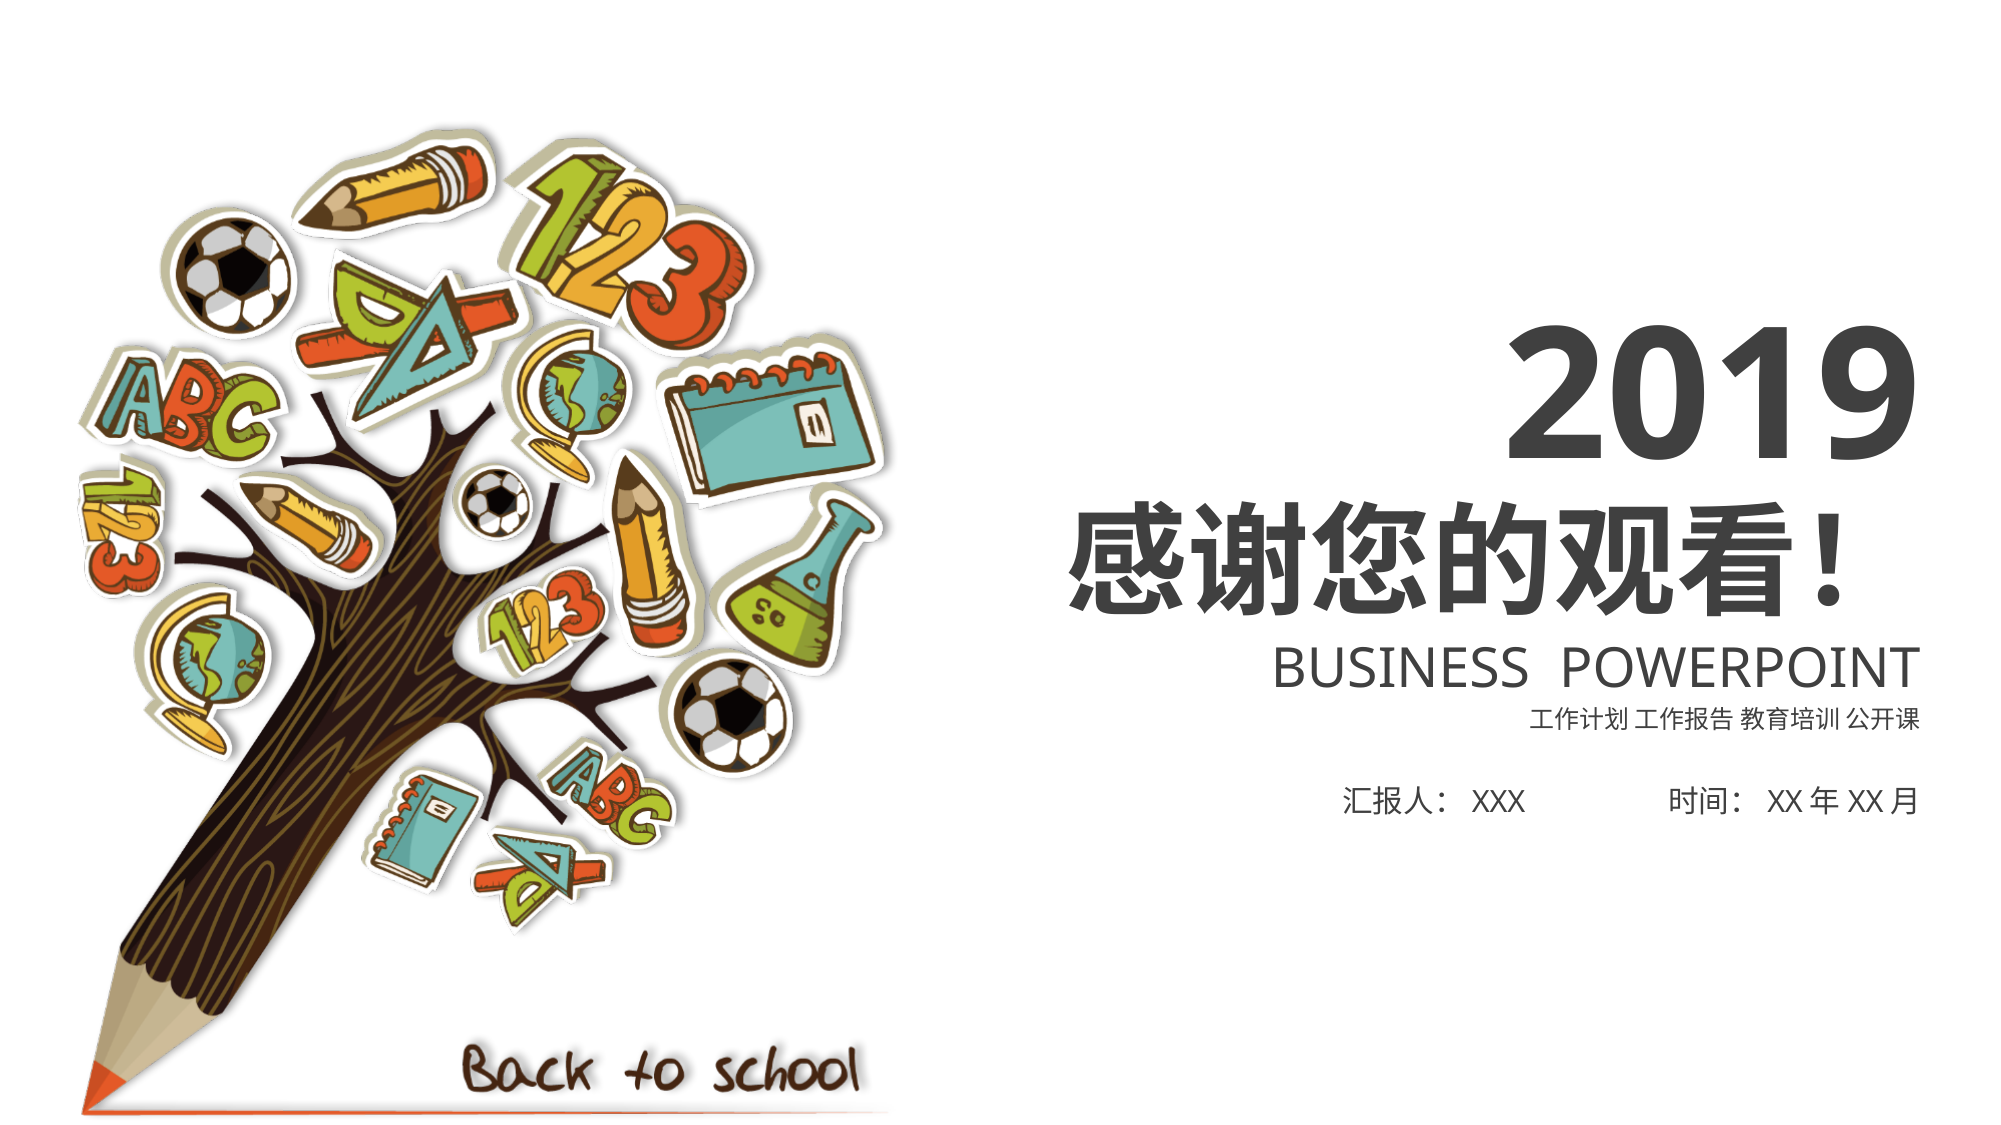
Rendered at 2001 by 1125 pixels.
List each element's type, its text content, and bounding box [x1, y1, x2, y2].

text_box 2019 [1338, 275, 1922, 496]
text_box BUSINESS POWERPOINT 工作计划 工作报告 教育培训 公开课 [1019, 631, 1922, 734]
text_box 汇报人：XXX 时间：XX年XX月 [1184, 782, 1922, 819]
text_box 感谢您的观看！ [1019, 483, 1922, 631]
picture [0, 46, 1019, 1125]
